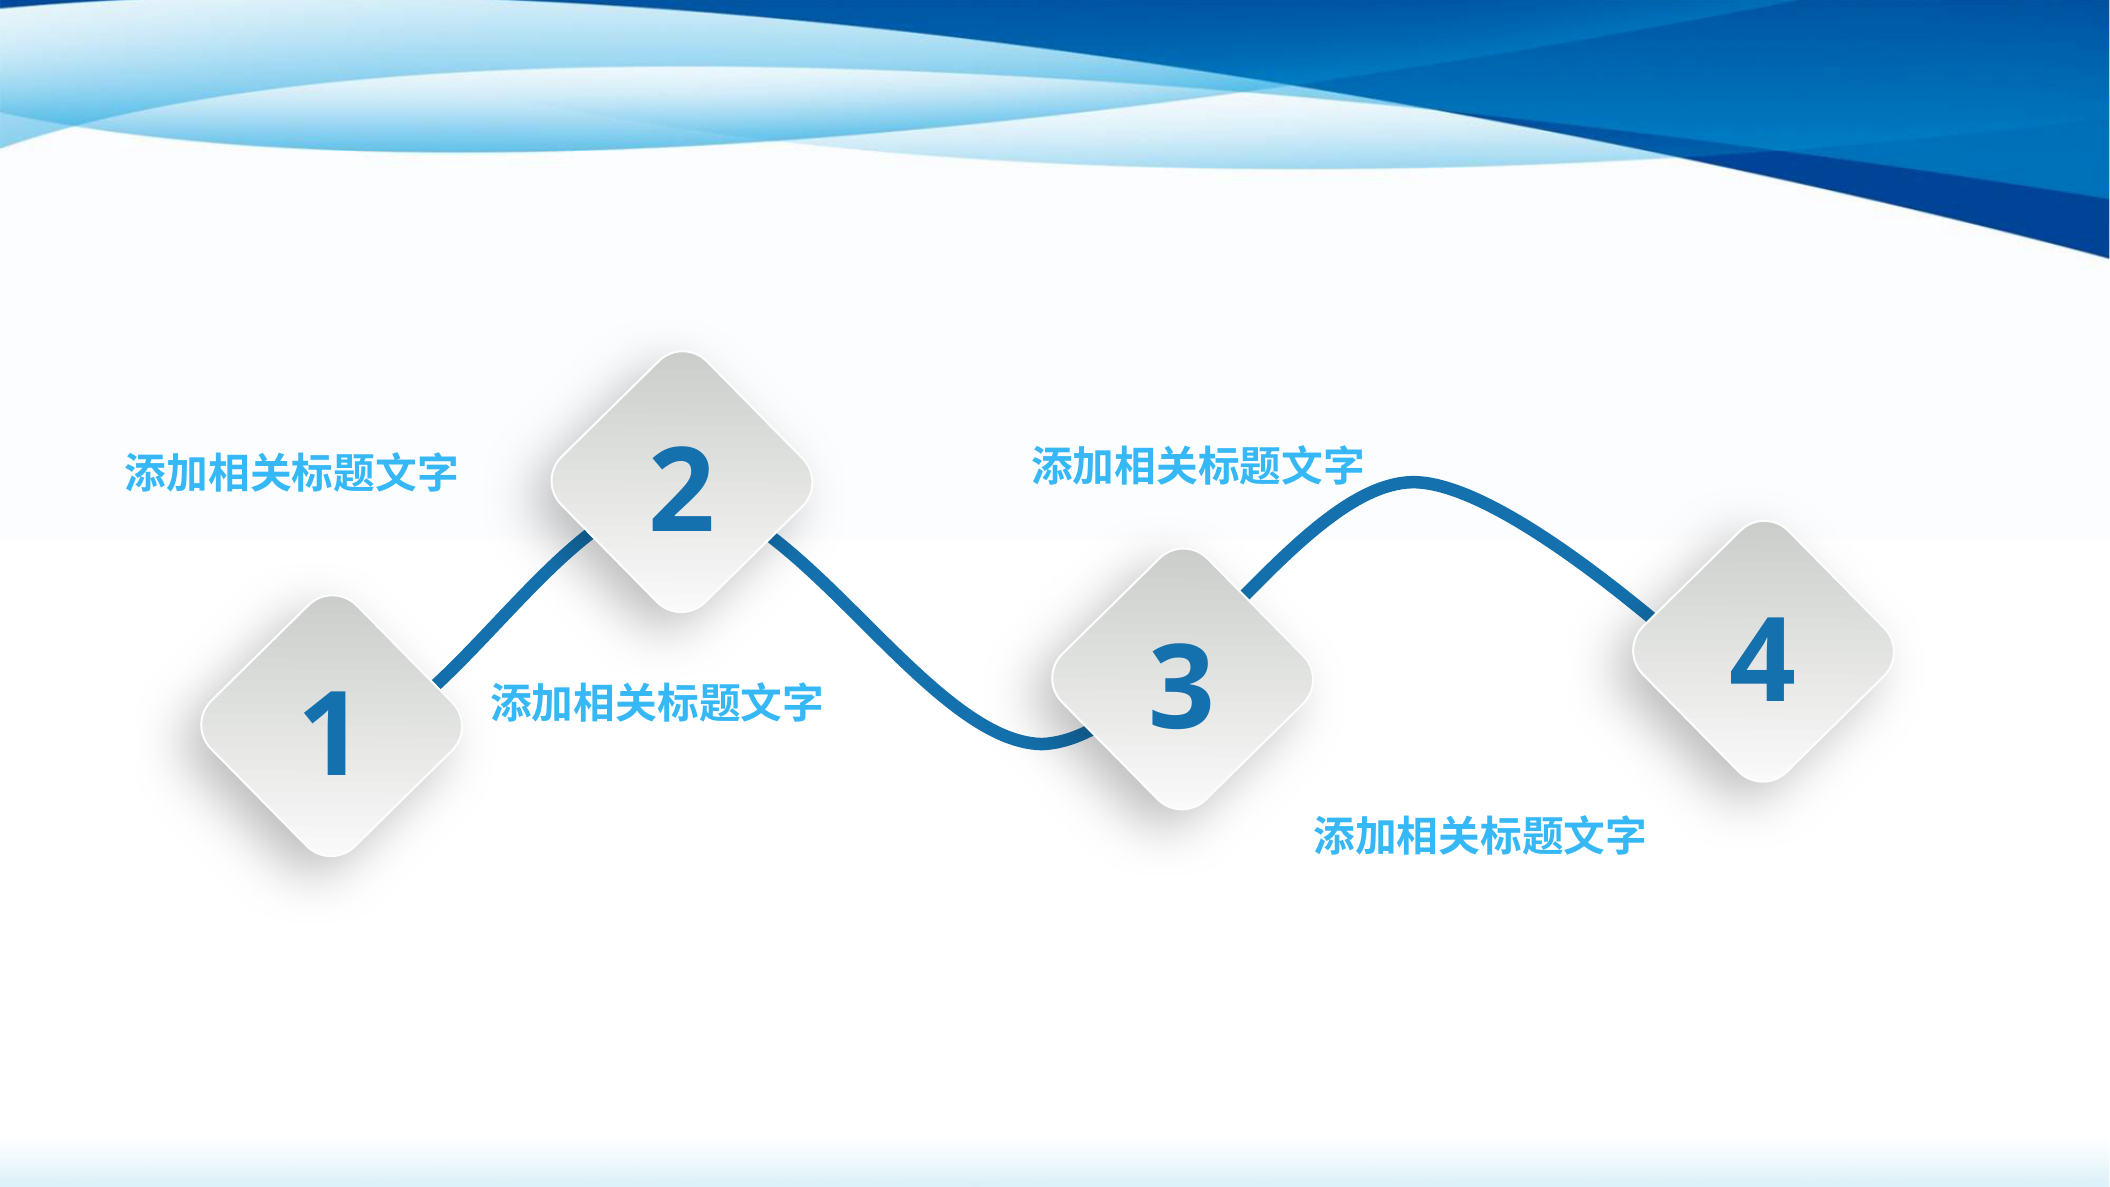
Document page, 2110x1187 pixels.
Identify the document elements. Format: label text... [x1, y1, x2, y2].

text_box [579, 379, 785, 584]
text_box 添加相关标题文字 [1016, 432, 1430, 498]
text_box 添加相关标题文字 [475, 669, 889, 735]
text_box [1263, 483, 1627, 732]
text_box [229, 623, 434, 828]
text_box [1661, 549, 1866, 754]
text_box [439, 556, 1025, 743]
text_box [1080, 576, 1285, 782]
text_box 添加相关标题文字 [1298, 801, 1712, 867]
text_box 添加相关标题文字 [110, 439, 524, 504]
picture [0, 0, 2110, 1187]
